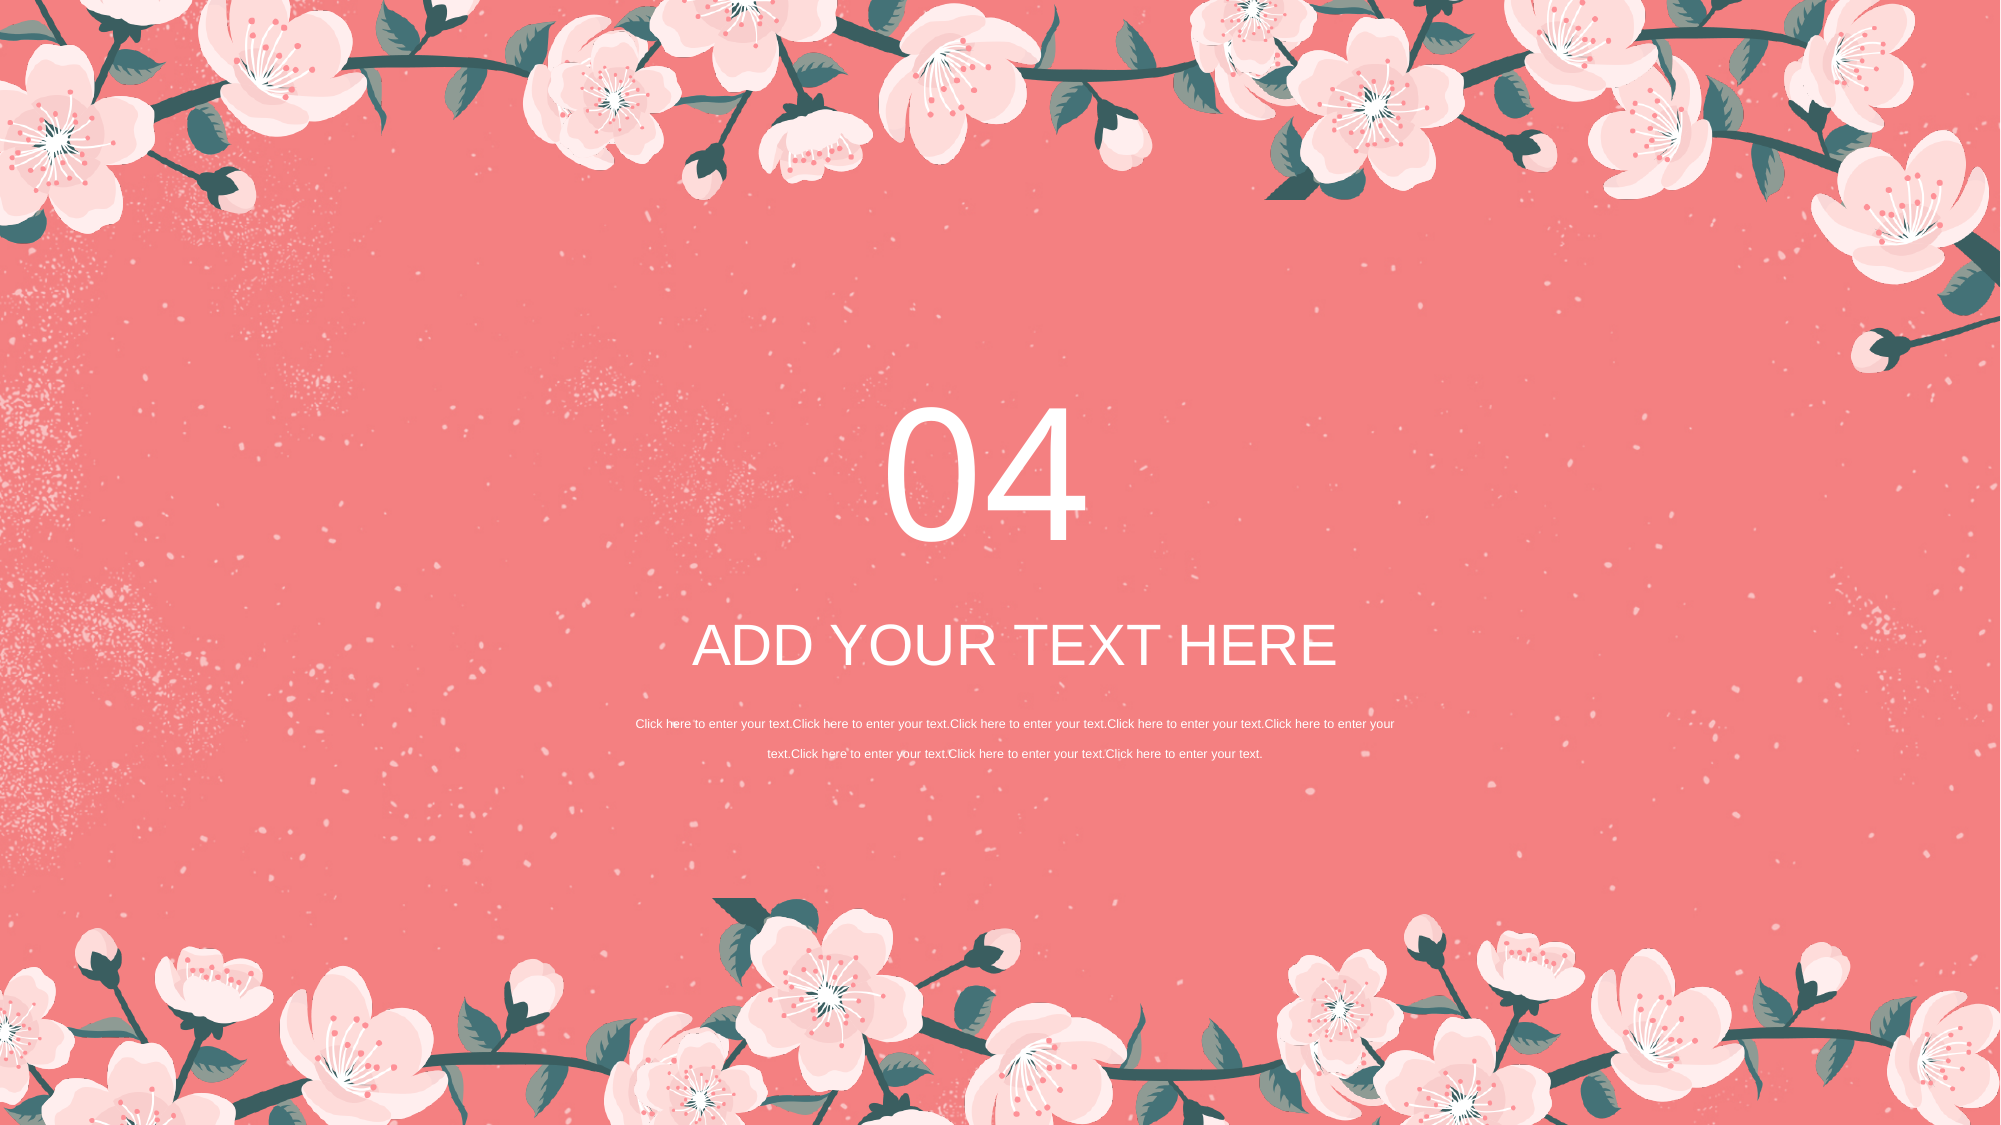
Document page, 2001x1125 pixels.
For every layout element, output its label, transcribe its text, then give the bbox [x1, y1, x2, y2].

picture [0, 0, 2001, 1125]
text_box 04 [864, 350, 1104, 585]
text_box ADD YOUR TEXT HERE [677, 599, 1354, 685]
text_box Click here to enter your text.Click here to enter your text.Click here to enter your text.Click here to enter your text.Click here to enter your text.Click here to enter your text.Click here to enter your text.Click here to enter your text. [607, 693, 1423, 769]
